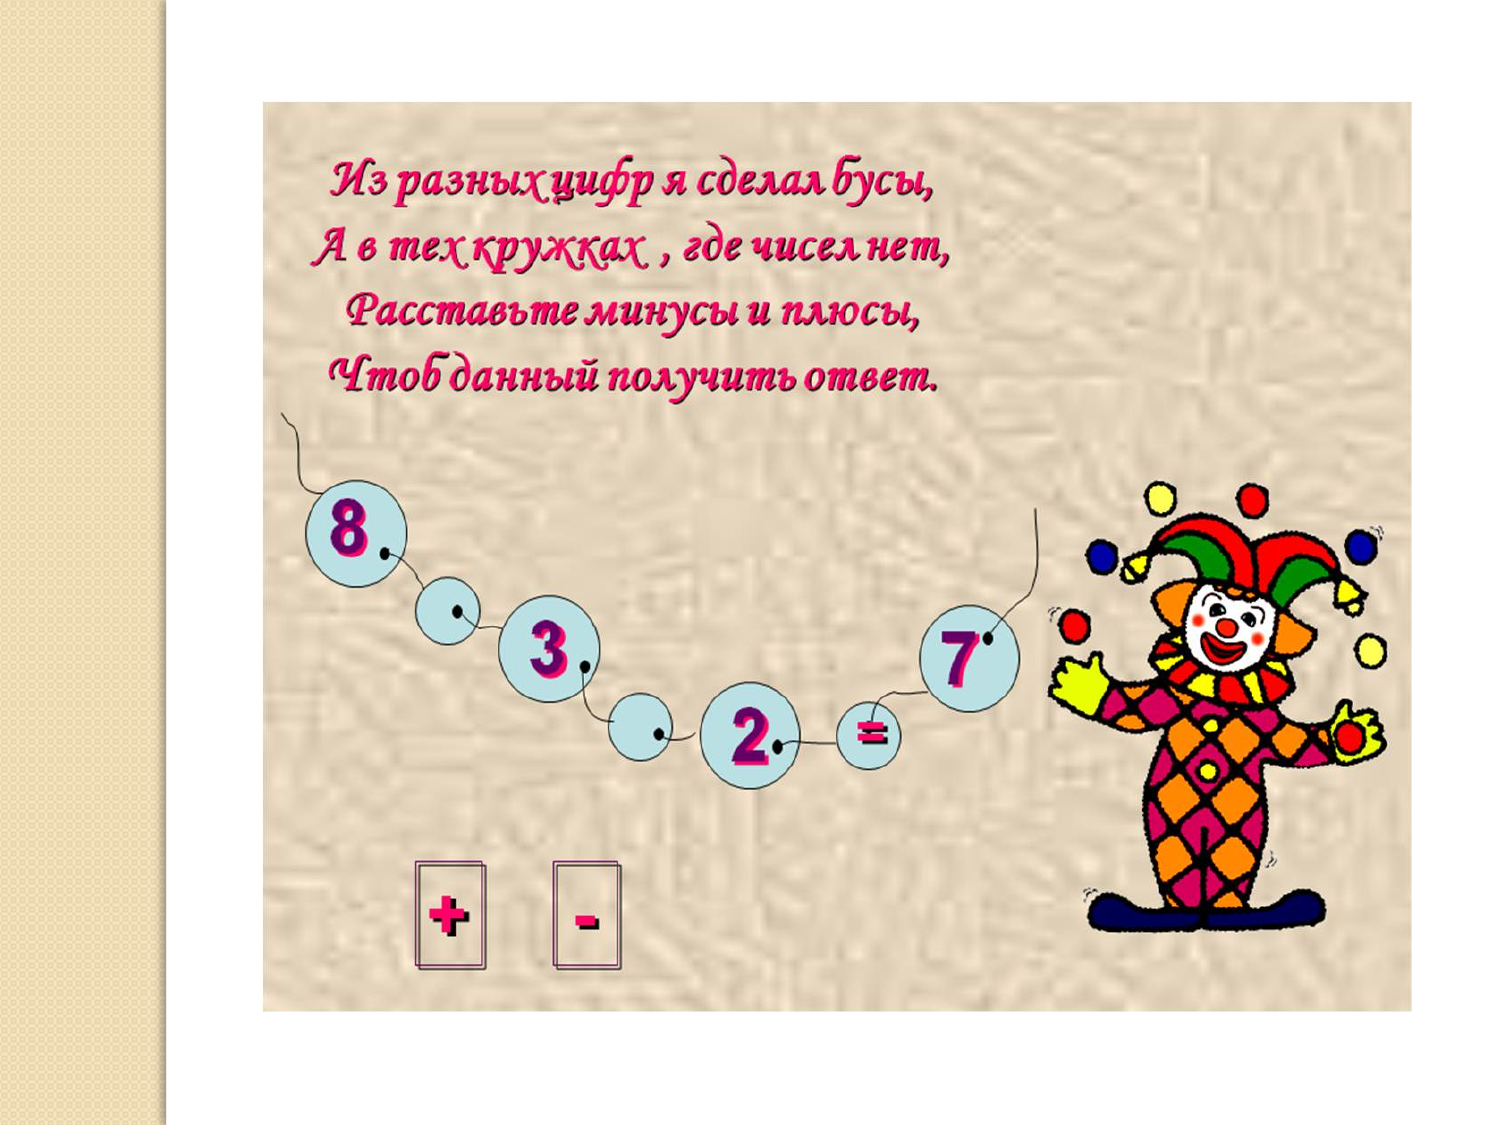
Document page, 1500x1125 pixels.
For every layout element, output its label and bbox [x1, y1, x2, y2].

picture [262, 101, 1412, 1012]
